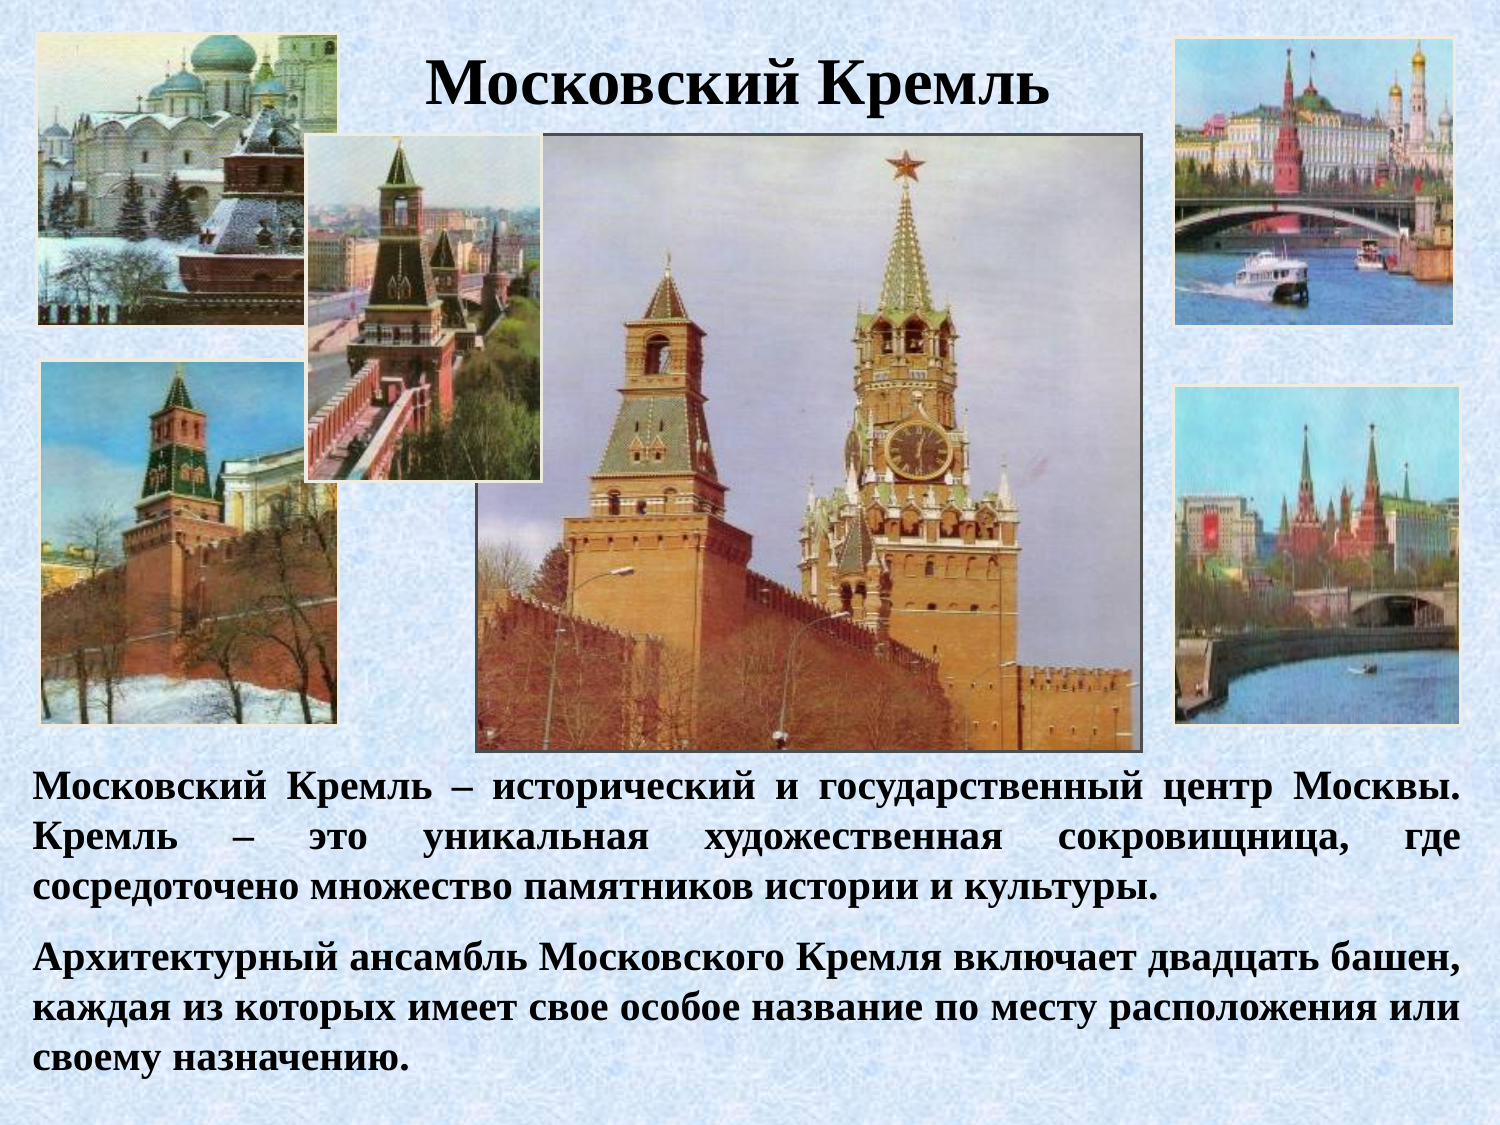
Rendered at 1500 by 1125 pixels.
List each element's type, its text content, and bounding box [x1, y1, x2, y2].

text_box Московский Кремль [407, 30, 1070, 125]
text_box Московский Кремль – исторический и государственный центр Москвы. Кремль – это уникальная художественная сокровищница, где сосредоточено множество памятников истории и культуры. Архитектурный ансамбль Московского Кремля включает двадцать башен, каждая из которых имеет свое особое название по месту расположения или своему назначению. [17, 750, 1476, 1087]
picture [0, 0, 1500, 1125]
